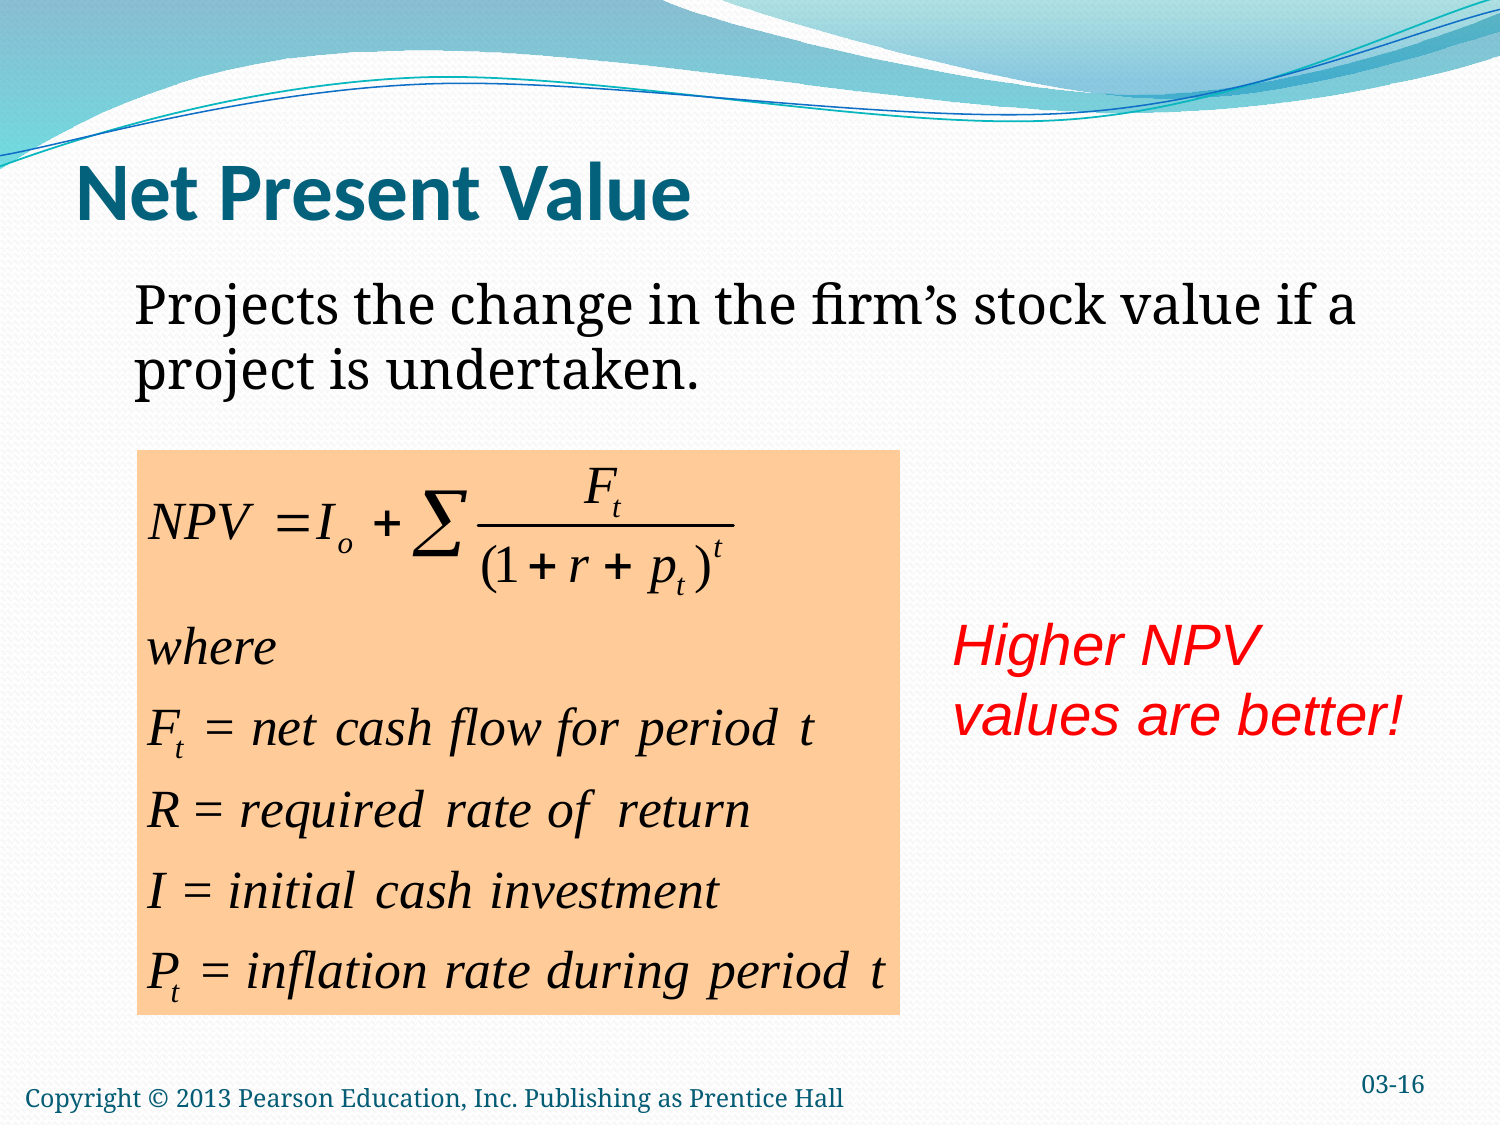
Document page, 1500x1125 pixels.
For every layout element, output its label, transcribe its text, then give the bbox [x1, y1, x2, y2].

slide_number 03-16 [1299, 1042, 1425, 1103]
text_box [137, 449, 901, 1016]
text_box Higher NPV values are better! [937, 599, 1425, 755]
list Projects the change in the firm’s stock value if a project is undertaken. [74, 262, 1426, 438]
title Net Present Value [74, 49, 1426, 238]
